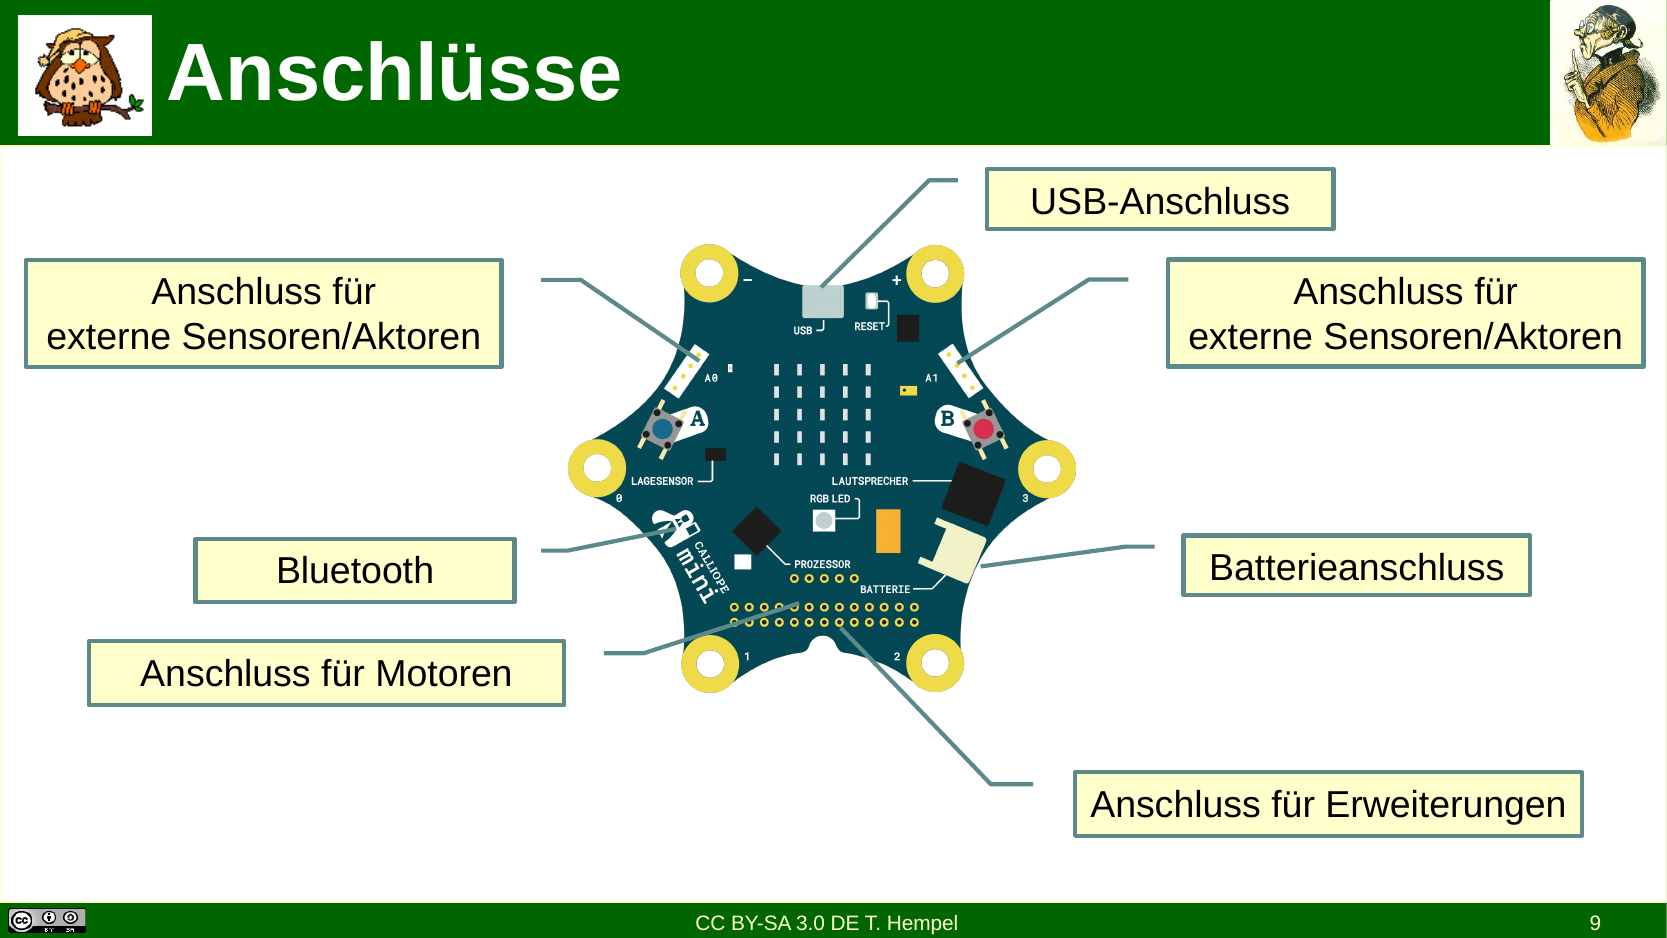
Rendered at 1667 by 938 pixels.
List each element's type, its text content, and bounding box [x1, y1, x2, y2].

picture [8, 908, 86, 933]
text_box Anschluss für Erweiterungen [908, 701, 1034, 787]
title Anschlüsse [151, 17, 1531, 125]
text_box Batterieanschluss [1079, 544, 1155, 556]
slide_number 9 [1227, 901, 1616, 927]
text_box USB-Anschluss [862, 178, 958, 243]
text_box Anschluss für Motoren [87, 639, 566, 707]
text_box Bluetooth [193, 537, 517, 604]
text_box USB-Anschluss [985, 167, 1336, 231]
picture [1550, 0, 1667, 146]
picture [18, 15, 152, 136]
text_box Anschluss für Erweiterungen [1073, 770, 1584, 838]
footer CC BY-SA 3.0 DE T. Hempel [465, 901, 1188, 927]
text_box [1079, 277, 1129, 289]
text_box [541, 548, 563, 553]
text_box Anschluss für externe Sensoren/Aktoren [24, 258, 504, 369]
picture [568, 244, 1076, 693]
text_box Anschluss für externe Sensoren/Aktoren [1166, 257, 1646, 369]
text_box Batterieanschluss [1181, 533, 1532, 597]
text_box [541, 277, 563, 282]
